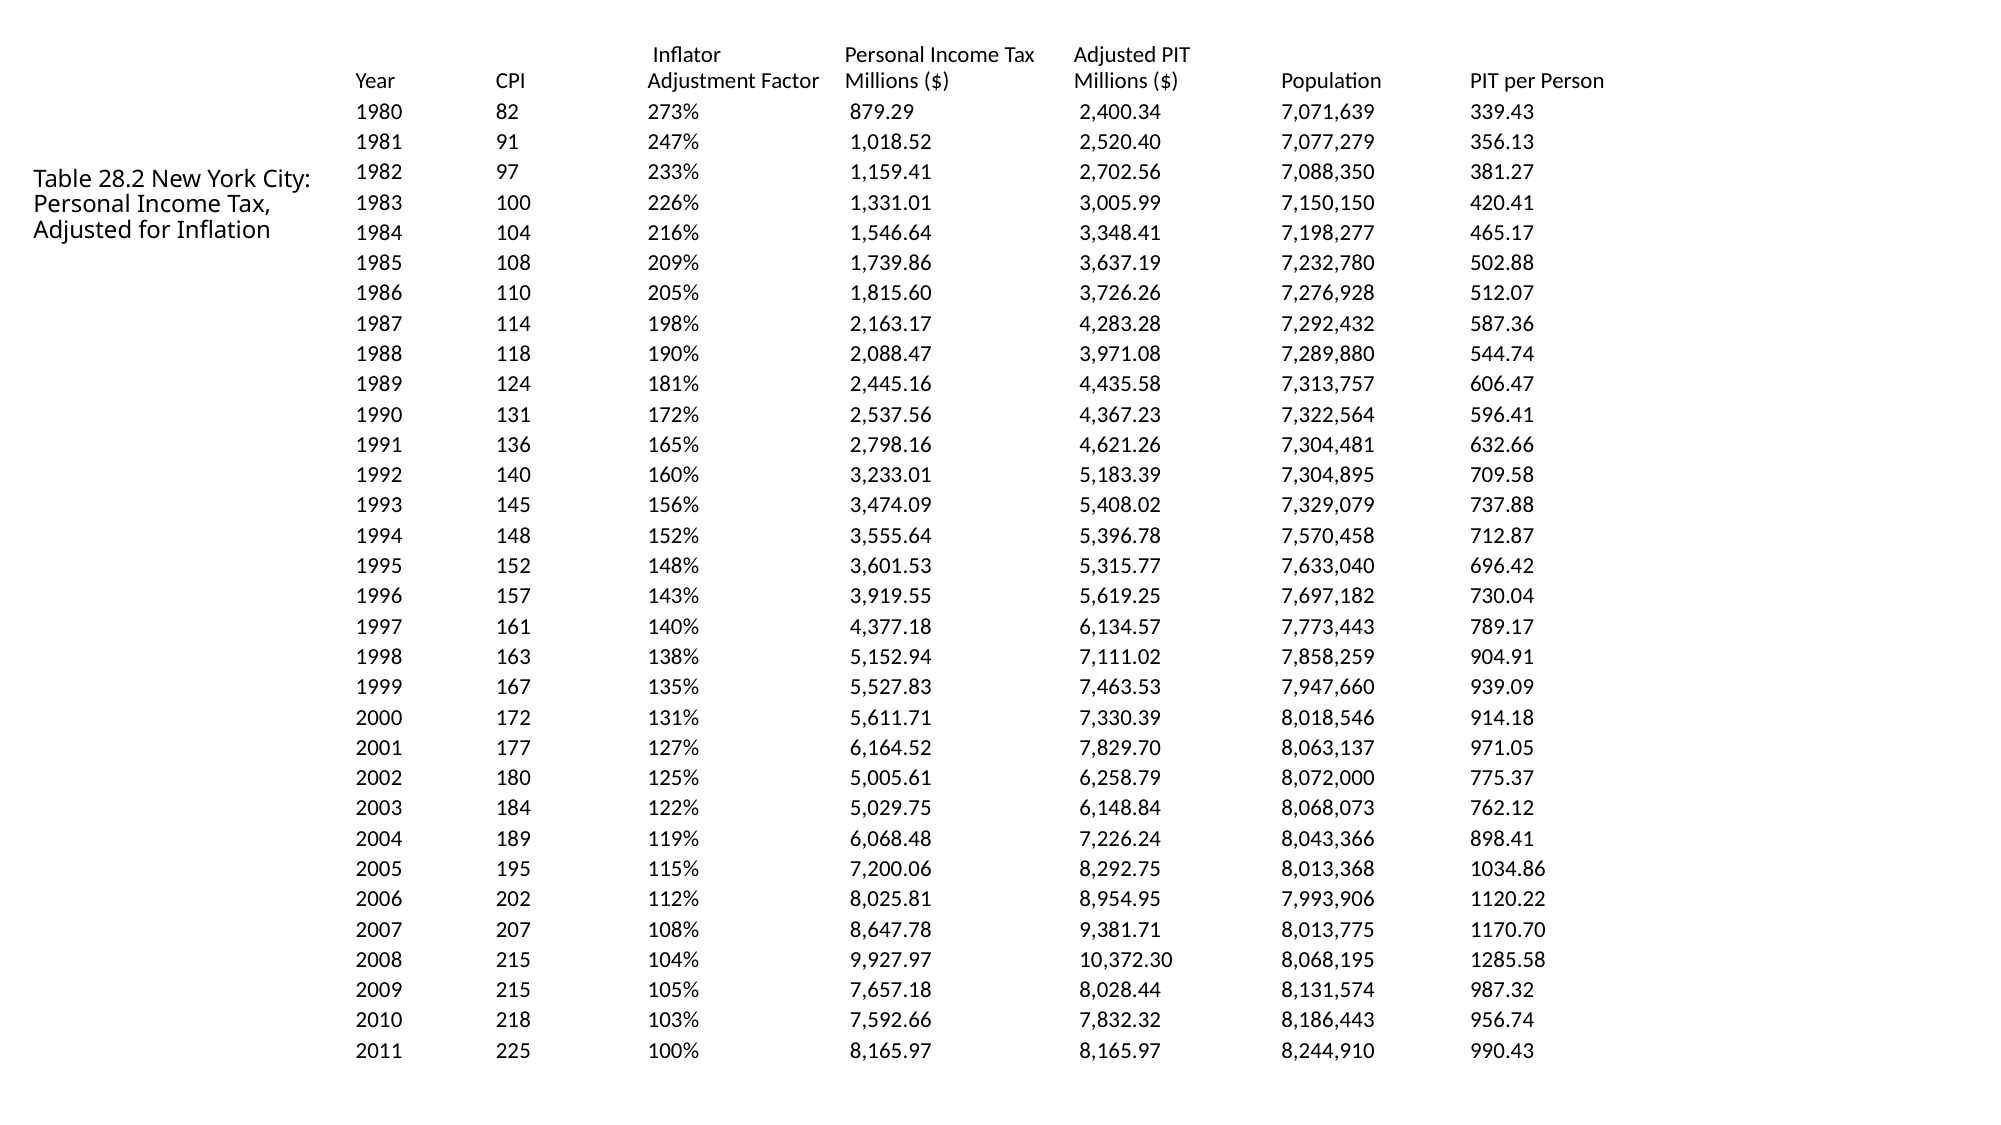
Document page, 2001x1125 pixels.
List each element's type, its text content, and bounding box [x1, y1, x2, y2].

table_cell 8,131,574 [1273, 973, 1462, 1003]
table_cell 4,621.26 [1066, 428, 1273, 458]
table_cell 1,159.41 [837, 155, 1066, 185]
table_cell 5,005.61 [837, 761, 1066, 791]
table_cell 7,947,660 [1273, 670, 1462, 700]
table_cell 7,330.39 [1066, 700, 1273, 731]
table_cell 2,445.16 [837, 367, 1066, 398]
table_cell 6,134.57 [1066, 610, 1273, 640]
table_cell 5,029.75 [837, 791, 1066, 822]
table_cell 2,537.56 [837, 398, 1066, 428]
table_cell 3,601.53 [837, 549, 1066, 579]
table_cell 606.47 [1462, 367, 1623, 398]
table_cell 7,773,443 [1273, 610, 1462, 640]
table_cell 226% [639, 185, 837, 216]
table_cell 131% [639, 700, 837, 731]
table_cell 2,088.47 [837, 337, 1066, 367]
table_cell 2011 [347, 1034, 482, 1064]
table_cell 2,400.34 [1066, 95, 1273, 125]
title Table 28.2 New York City: Personal Income Tax, Adjusted for Inflation [18, 157, 347, 253]
table_header CPI [482, 27, 639, 95]
table_cell 7,198,277 [1273, 216, 1462, 246]
table_cell 2007 [347, 913, 482, 943]
table_cell 202 [482, 882, 639, 913]
table_cell 1980 [347, 95, 482, 125]
table_cell 898.41 [1462, 822, 1623, 852]
table_cell 1997 [347, 610, 482, 640]
table_cell 1,018.52 [837, 125, 1066, 155]
table_cell 587.36 [1462, 307, 1623, 337]
table_cell 140% [639, 610, 837, 640]
table_cell 1991 [347, 428, 482, 458]
table_cell 114 [482, 307, 639, 337]
table_cell 956.74 [1462, 1003, 1623, 1034]
table_cell 5,315.77 [1066, 549, 1273, 579]
table_cell 5,396.78 [1066, 519, 1273, 549]
table_cell 215 [482, 943, 639, 973]
table_cell 7,329,079 [1273, 488, 1462, 519]
table_header PIT per Person [1462, 27, 1623, 95]
table_cell 190% [639, 337, 837, 367]
table_cell 247% [639, 125, 837, 155]
table_cell 1985 [347, 246, 482, 276]
table_cell 1987 [347, 307, 482, 337]
table_cell 1986 [347, 276, 482, 307]
table_cell 696.42 [1462, 549, 1623, 579]
table_cell 100 [482, 185, 639, 216]
table_cell 103% [639, 1003, 837, 1034]
table_cell 105% [639, 973, 837, 1003]
table_cell 7,993,906 [1273, 882, 1462, 913]
table_cell 4,435.58 [1066, 367, 1273, 398]
table_cell 8,013,368 [1273, 852, 1462, 882]
table_cell 5,408.02 [1066, 488, 1273, 519]
table_cell 7,829.70 [1066, 731, 1273, 761]
table_cell 1983 [347, 185, 482, 216]
table_cell 143% [639, 579, 837, 610]
table_cell 8,068,195 [1273, 943, 1462, 973]
table_cell 1995 [347, 549, 482, 579]
table_cell 119% [639, 822, 837, 852]
table_cell 339.43 [1462, 95, 1623, 125]
table_cell 189 [482, 822, 639, 852]
table_cell 7,858,259 [1273, 640, 1462, 670]
table_cell 465.17 [1462, 216, 1623, 246]
table_cell 4,283.28 [1066, 307, 1273, 337]
table_cell 165% [639, 428, 837, 458]
table_cell 195 [482, 852, 639, 882]
table_cell 502.88 [1462, 246, 1623, 276]
table_header Personal Income Tax Millions ($) [837, 27, 1066, 95]
table_cell 971.05 [1462, 731, 1623, 761]
table_cell 381.27 [1462, 155, 1623, 185]
table_cell 207 [482, 913, 639, 943]
table_cell 112% [639, 882, 837, 913]
table_cell 1,739.86 [837, 246, 1066, 276]
table_cell 7,232,780 [1273, 246, 1462, 276]
table_cell 7,088,350 [1273, 155, 1462, 185]
table_cell 152% [639, 519, 837, 549]
table_cell 108% [639, 913, 837, 943]
table_cell 2009 [347, 973, 482, 1003]
table_cell 131 [482, 398, 639, 428]
table_cell 118 [482, 337, 639, 367]
table_cell 1984 [347, 216, 482, 246]
table_cell 7,292,432 [1273, 307, 1462, 337]
table_cell 7,200.06 [837, 852, 1066, 882]
table_cell 9,927.97 [837, 943, 1066, 973]
table_cell 127% [639, 731, 837, 761]
table_cell 3,005.99 [1066, 185, 1273, 216]
table_cell 632.66 [1462, 428, 1623, 458]
table_cell 7,226.24 [1066, 822, 1273, 852]
table_cell 2010 [347, 1003, 482, 1034]
table_cell 1996 [347, 579, 482, 610]
table_cell 7,592.66 [837, 1003, 1066, 1034]
table_cell 3,726.26 [1066, 276, 1273, 307]
table_cell 7,570,458 [1273, 519, 1462, 549]
table_cell 2005 [347, 852, 482, 882]
table_cell 1998 [347, 640, 482, 670]
table_cell 1999 [347, 670, 482, 700]
table_cell 2008 [347, 943, 482, 973]
table_cell 135% [639, 670, 837, 700]
table_cell 167 [482, 670, 639, 700]
table_cell 7,657.18 [837, 973, 1066, 1003]
table_cell 914.18 [1462, 700, 1623, 731]
table_cell 209% [639, 246, 837, 276]
table_cell 218 [482, 1003, 639, 1034]
table_cell 8,244,910 [1273, 1034, 1462, 1064]
table_cell 4,377.18 [837, 610, 1066, 640]
table_cell 3,555.64 [837, 519, 1066, 549]
table_cell 1,546.64 [837, 216, 1066, 246]
table_cell 6,068.48 [837, 822, 1066, 852]
table_cell 122% [639, 791, 837, 822]
table_header Inflator Adjustment Factor [639, 27, 837, 95]
table_cell 7,289,880 [1273, 337, 1462, 367]
table_cell 4,367.23 [1066, 398, 1273, 428]
table_cell 8,028.44 [1066, 973, 1273, 1003]
table_cell 1170.70 [1462, 913, 1623, 943]
table_cell 3,971.08 [1066, 337, 1273, 367]
table_cell 6,164.52 [837, 731, 1066, 761]
table_cell 152 [482, 549, 639, 579]
table_cell 3,348.41 [1066, 216, 1273, 246]
table_cell 1989 [347, 367, 482, 398]
table_cell 180 [482, 761, 639, 791]
table_cell 163 [482, 640, 639, 670]
table_cell 1993 [347, 488, 482, 519]
table_cell 2003 [347, 791, 482, 822]
table_cell 215 [482, 973, 639, 1003]
table_cell 7,071,639 [1273, 95, 1462, 125]
table_cell 775.37 [1462, 761, 1623, 791]
table_cell 904.91 [1462, 640, 1623, 670]
table_cell 420.41 [1462, 185, 1623, 216]
table_cell 879.29 [837, 95, 1066, 125]
table_header Year [347, 27, 482, 95]
table_cell 7,633,040 [1273, 549, 1462, 579]
table_cell 145 [482, 488, 639, 519]
table_cell 356.13 [1462, 125, 1623, 155]
table_cell 3,233.01 [837, 458, 1066, 488]
table_cell 8,018,546 [1273, 700, 1462, 731]
table_cell 2001 [347, 731, 482, 761]
table_cell 97 [482, 155, 639, 185]
table_cell 148 [482, 519, 639, 549]
table_header Adjusted PIT Millions ($) [1066, 27, 1273, 95]
table_cell 148% [639, 549, 837, 579]
table_cell 712.87 [1462, 519, 1623, 549]
table_cell 5,527.83 [837, 670, 1066, 700]
table_cell 8,072,000 [1273, 761, 1462, 791]
table_cell 789.17 [1462, 610, 1623, 640]
table_cell 10,372.30 [1066, 943, 1273, 973]
table_cell 181% [639, 367, 837, 398]
table_cell 1981 [347, 125, 482, 155]
table_cell 7,463.53 [1066, 670, 1273, 700]
table_cell 5,611.71 [837, 700, 1066, 731]
table_cell 1120.22 [1462, 882, 1623, 913]
table_cell 5,183.39 [1066, 458, 1273, 488]
table_cell 125% [639, 761, 837, 791]
table_cell 172% [639, 398, 837, 428]
table_header Population [1273, 27, 1462, 95]
table_cell 7,322,564 [1273, 398, 1462, 428]
table_cell 3,474.09 [837, 488, 1066, 519]
table_cell 8,013,775 [1273, 913, 1462, 943]
table_cell 8,292.75 [1066, 852, 1273, 882]
table_cell 205% [639, 276, 837, 307]
table_cell 6,148.84 [1066, 791, 1273, 822]
table_cell 1,331.01 [837, 185, 1066, 216]
table_cell 8,647.78 [837, 913, 1066, 943]
table_cell 8,186,443 [1273, 1003, 1462, 1034]
table_cell 156% [639, 488, 837, 519]
table_cell 1,815.60 [837, 276, 1066, 307]
table_cell 5,152.94 [837, 640, 1066, 670]
table_cell 2002 [347, 761, 482, 791]
table_cell 7,304,481 [1273, 428, 1462, 458]
table_cell 709.58 [1462, 458, 1623, 488]
table_cell 108 [482, 246, 639, 276]
table_cell 544.74 [1462, 337, 1623, 367]
table_cell 7,313,757 [1273, 367, 1462, 398]
table_cell 6,258.79 [1066, 761, 1273, 791]
table_cell 225 [482, 1034, 639, 1064]
table_cell 8,954.95 [1066, 882, 1273, 913]
table_cell 7,304,895 [1273, 458, 1462, 488]
table_cell 2006 [347, 882, 482, 913]
table_cell 140 [482, 458, 639, 488]
table_cell 100% [639, 1034, 837, 1064]
table_cell 216% [639, 216, 837, 246]
table_cell 762.12 [1462, 791, 1623, 822]
table_cell 8,165.97 [837, 1034, 1066, 1064]
table_cell 115% [639, 852, 837, 882]
table_cell 5,619.25 [1066, 579, 1273, 610]
table_cell 8,043,366 [1273, 822, 1462, 852]
table_cell 990.43 [1462, 1034, 1623, 1064]
table_cell 110 [482, 276, 639, 307]
table_cell 157 [482, 579, 639, 610]
table_cell 2,520.40 [1066, 125, 1273, 155]
table_cell 1285.58 [1462, 943, 1623, 973]
table_cell 1990 [347, 398, 482, 428]
table_cell 104 [482, 216, 639, 246]
table_cell 233% [639, 155, 837, 185]
table_cell 124 [482, 367, 639, 398]
table_cell 136 [482, 428, 639, 458]
table_cell 939.09 [1462, 670, 1623, 700]
table_cell 8,068,073 [1273, 791, 1462, 822]
table_cell 2004 [347, 822, 482, 852]
table_cell 2,702.56 [1066, 155, 1273, 185]
table_cell 2,798.16 [837, 428, 1066, 458]
table_cell 160% [639, 458, 837, 488]
table_cell 8,025.81 [837, 882, 1066, 913]
table_cell 2000 [347, 700, 482, 731]
table_cell 1034.86 [1462, 852, 1623, 882]
table_cell 512.07 [1462, 276, 1623, 307]
table_cell 1994 [347, 519, 482, 549]
table_cell 730.04 [1462, 579, 1623, 610]
table_cell 198% [639, 307, 837, 337]
table_cell 7,150,150 [1273, 185, 1462, 216]
table_cell 91 [482, 125, 639, 155]
table_cell 596.41 [1462, 398, 1623, 428]
table_cell 82 [482, 95, 639, 125]
table_cell 8,063,137 [1273, 731, 1462, 761]
table_cell 2,163.17 [837, 307, 1066, 337]
table_cell 7,832.32 [1066, 1003, 1273, 1034]
table_cell 138% [639, 640, 837, 670]
table_cell 7,111.02 [1066, 640, 1273, 670]
table_cell 7,077,279 [1273, 125, 1462, 155]
table_cell 1982 [347, 155, 482, 185]
table_cell 161 [482, 610, 639, 640]
table_cell 177 [482, 731, 639, 761]
table_cell 8,165.97 [1066, 1034, 1273, 1064]
table_cell 9,381.71 [1066, 913, 1273, 943]
table_cell 1992 [347, 458, 482, 488]
table_cell 184 [482, 791, 639, 822]
table_cell 3,637.19 [1066, 246, 1273, 276]
table_cell 104% [639, 943, 837, 973]
table_cell 3,919.55 [837, 579, 1066, 610]
table_cell 1988 [347, 337, 482, 367]
table_cell 7,276,928 [1273, 276, 1462, 307]
table_cell 737.88 [1462, 488, 1623, 519]
table_cell 273% [639, 95, 837, 125]
table_cell 987.32 [1462, 973, 1623, 1003]
table_cell 172 [482, 700, 639, 731]
table_cell 7,697,182 [1273, 579, 1462, 610]
